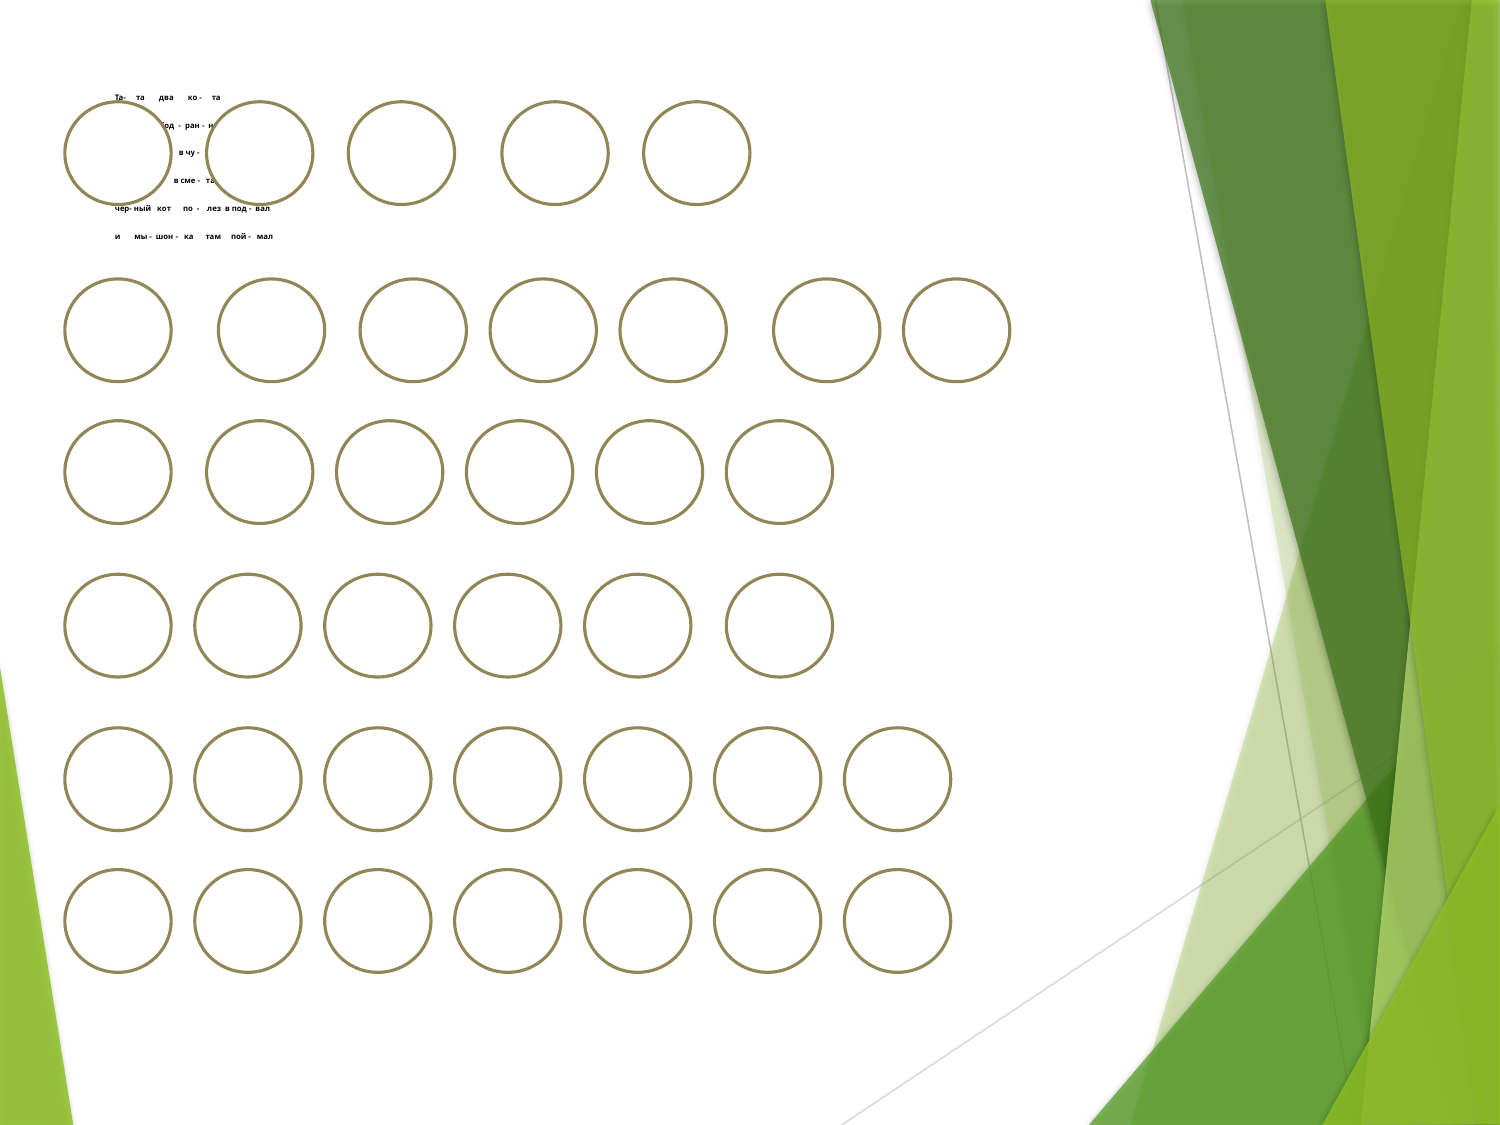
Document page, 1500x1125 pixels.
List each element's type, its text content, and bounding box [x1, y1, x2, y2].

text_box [64, 101, 1011, 973]
title Алпок Та- та два ко - та Два о - бод - ран - ных хвос - та се - рый кот в чу - ла - не все у - сы в сме - та - не чёр- ный кот по - лез в под - вал и мы - шон - ка там пой - мал жлд [99, 54, 1187, 398]
